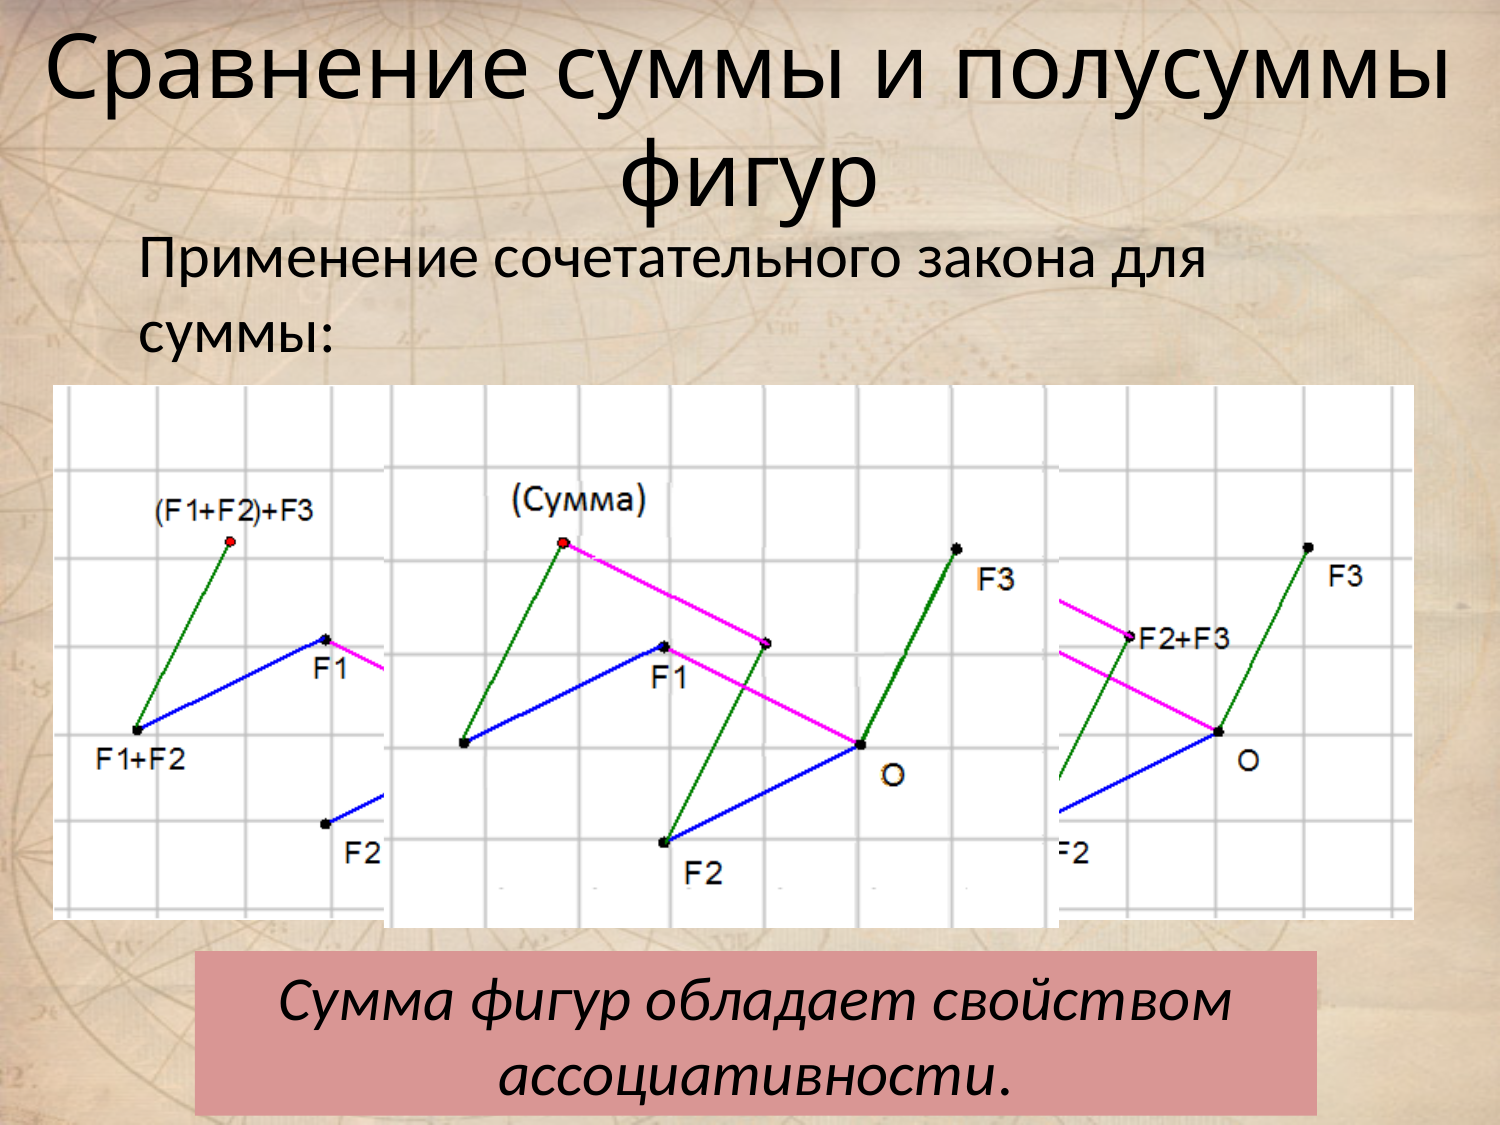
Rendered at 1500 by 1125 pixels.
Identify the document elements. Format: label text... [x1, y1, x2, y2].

text_box Сумма фигур обладает свойством ассоциативности. [194, 951, 1317, 1116]
text_box Применение сочетательного закона для суммы: [123, 208, 1388, 373]
title Сравнение суммы и полусуммы фигур [0, 0, 1500, 233]
picture [52, 385, 1414, 928]
